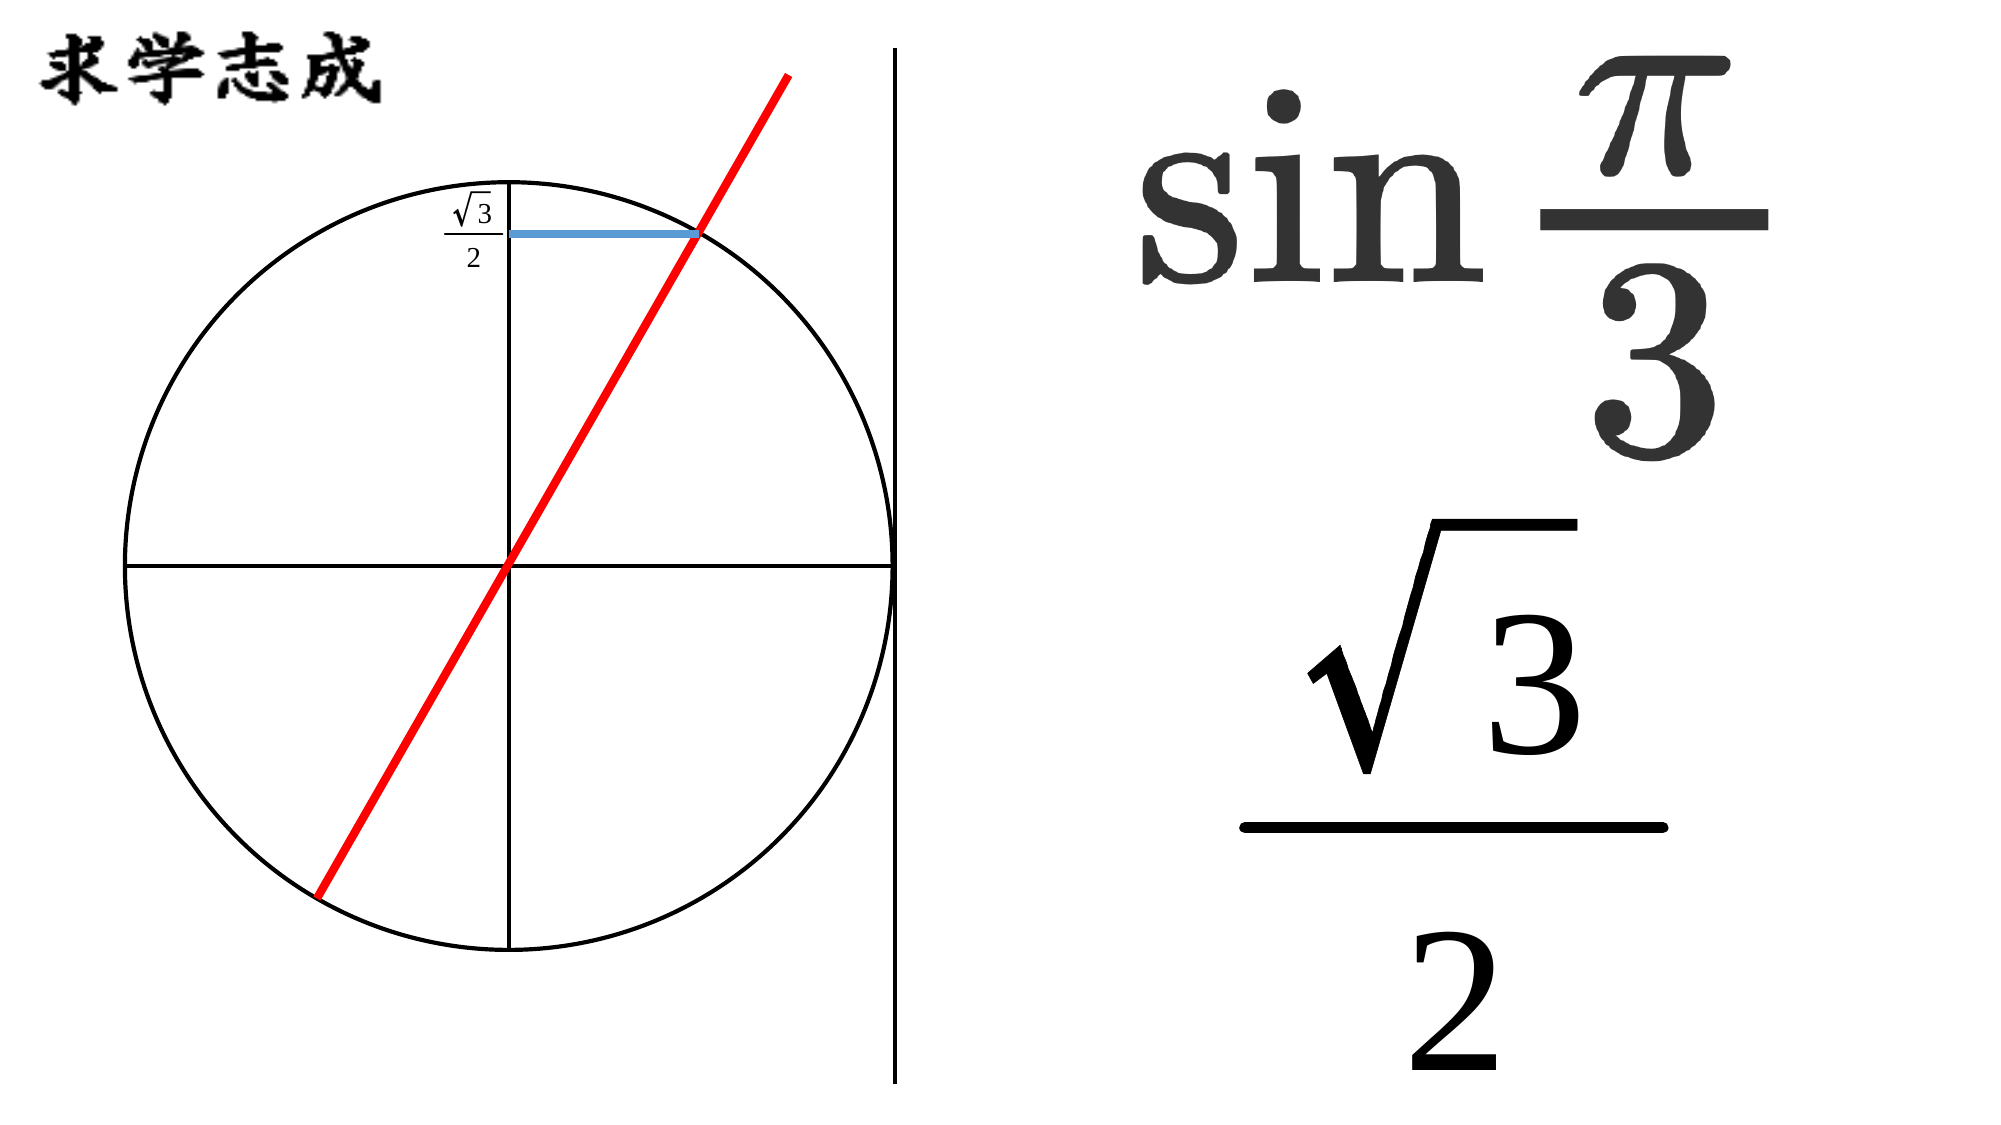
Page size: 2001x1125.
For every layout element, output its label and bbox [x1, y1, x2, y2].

text_box [316, 74, 789, 899]
picture [18, 0, 403, 166]
text_box [789, 568, 893, 830]
picture [1087, 0, 1826, 517]
text_box [1222, 517, 1692, 1125]
text_box [789, 302, 893, 564]
text_box [441, 191, 507, 277]
text_box [123, 232, 702, 951]
